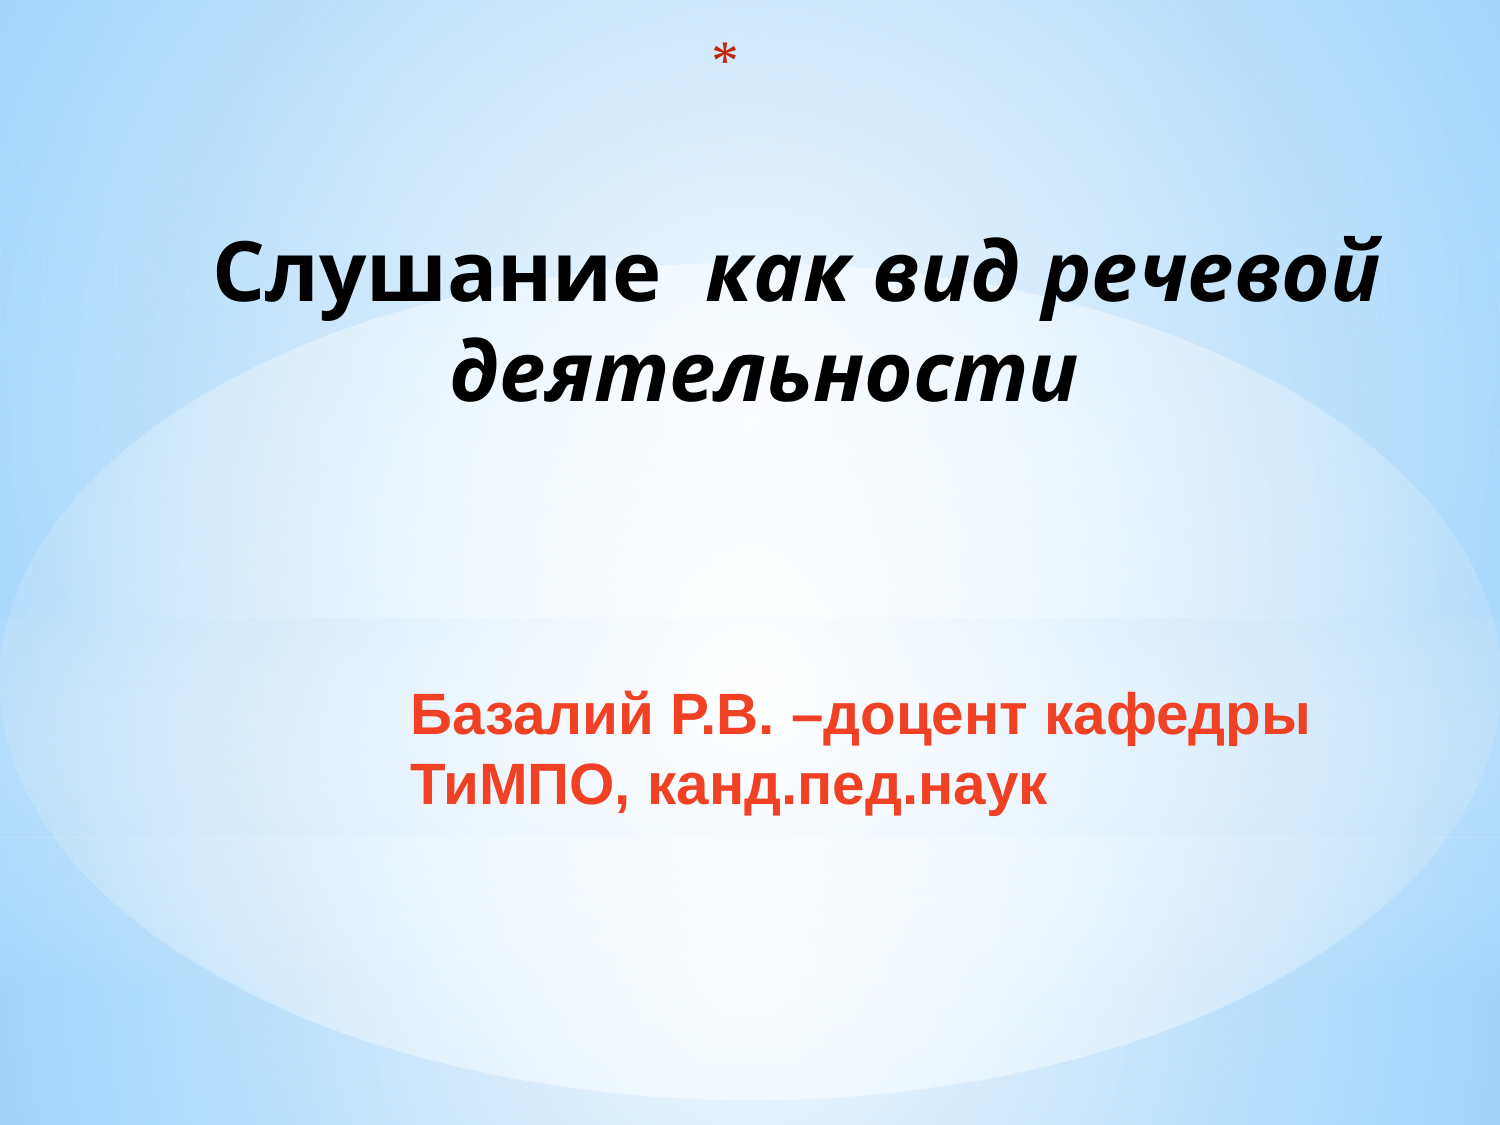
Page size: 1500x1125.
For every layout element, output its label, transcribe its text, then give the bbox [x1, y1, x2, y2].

text_box [915, 704, 1459, 765]
text_box Базалий Р.В. –доцент кафедры ТиМПО, канд.пед.наук [395, 668, 1459, 824]
title Слушание как вид речевой деятельности [41, 31, 1436, 492]
text_box [938, 794, 1473, 860]
